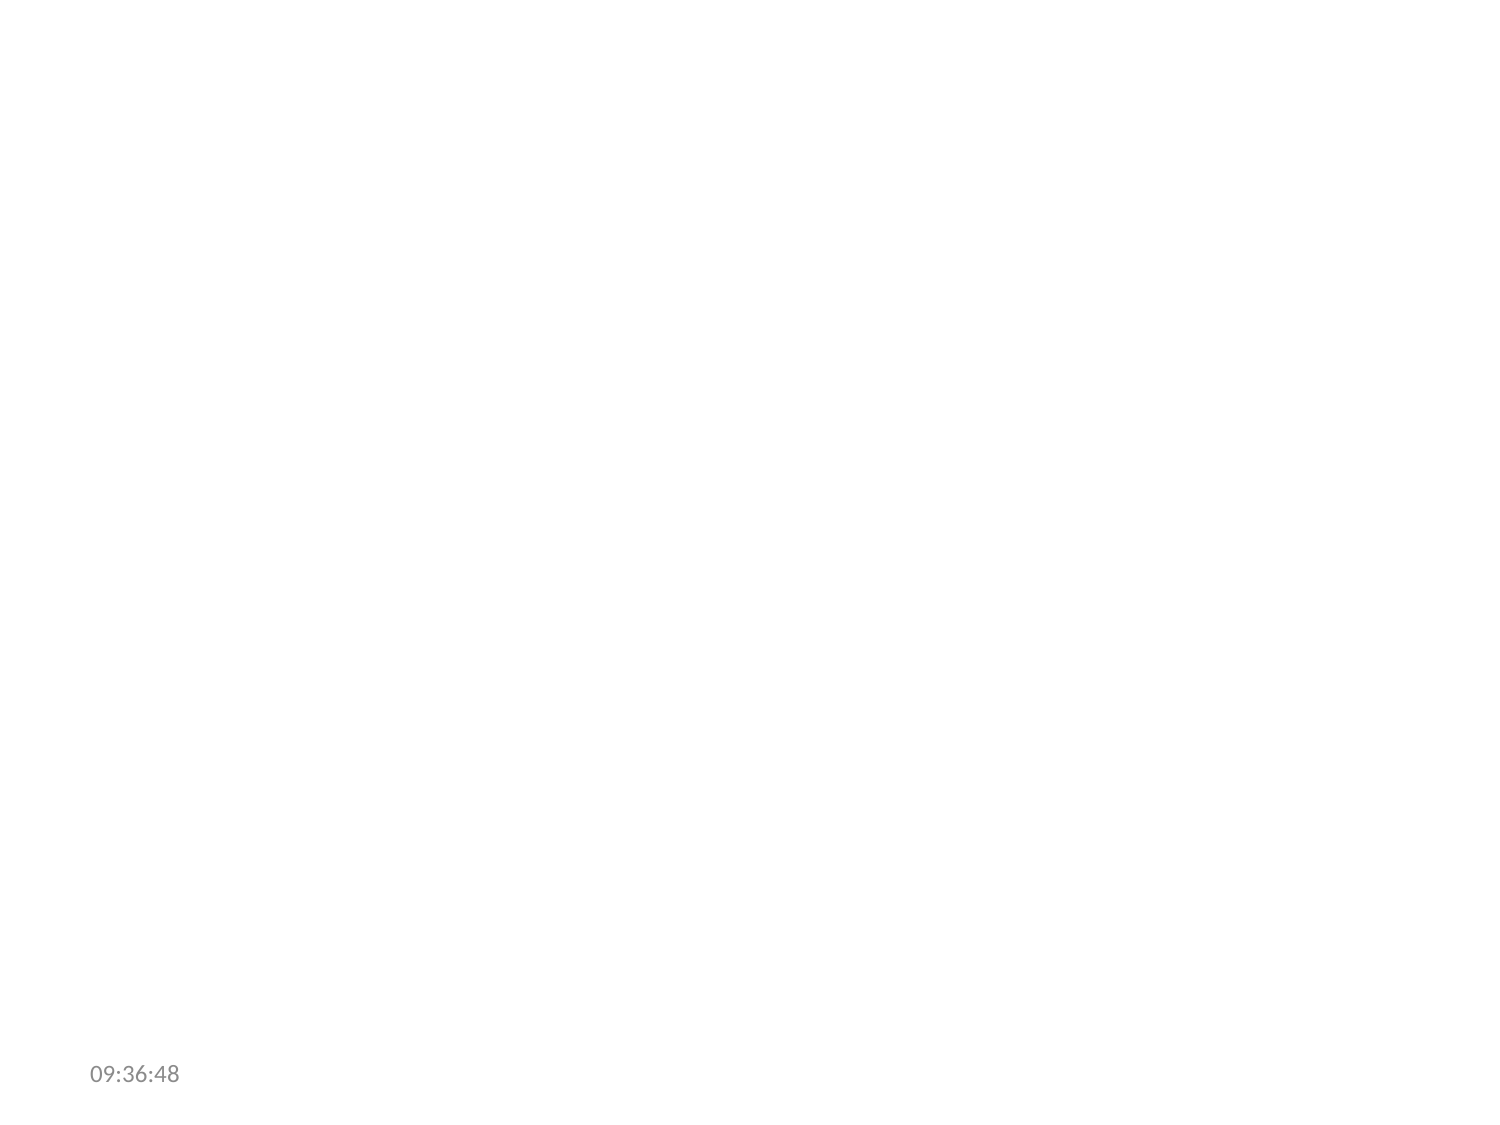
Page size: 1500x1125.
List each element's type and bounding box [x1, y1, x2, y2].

slide_number [75, 1042, 425, 1103]
